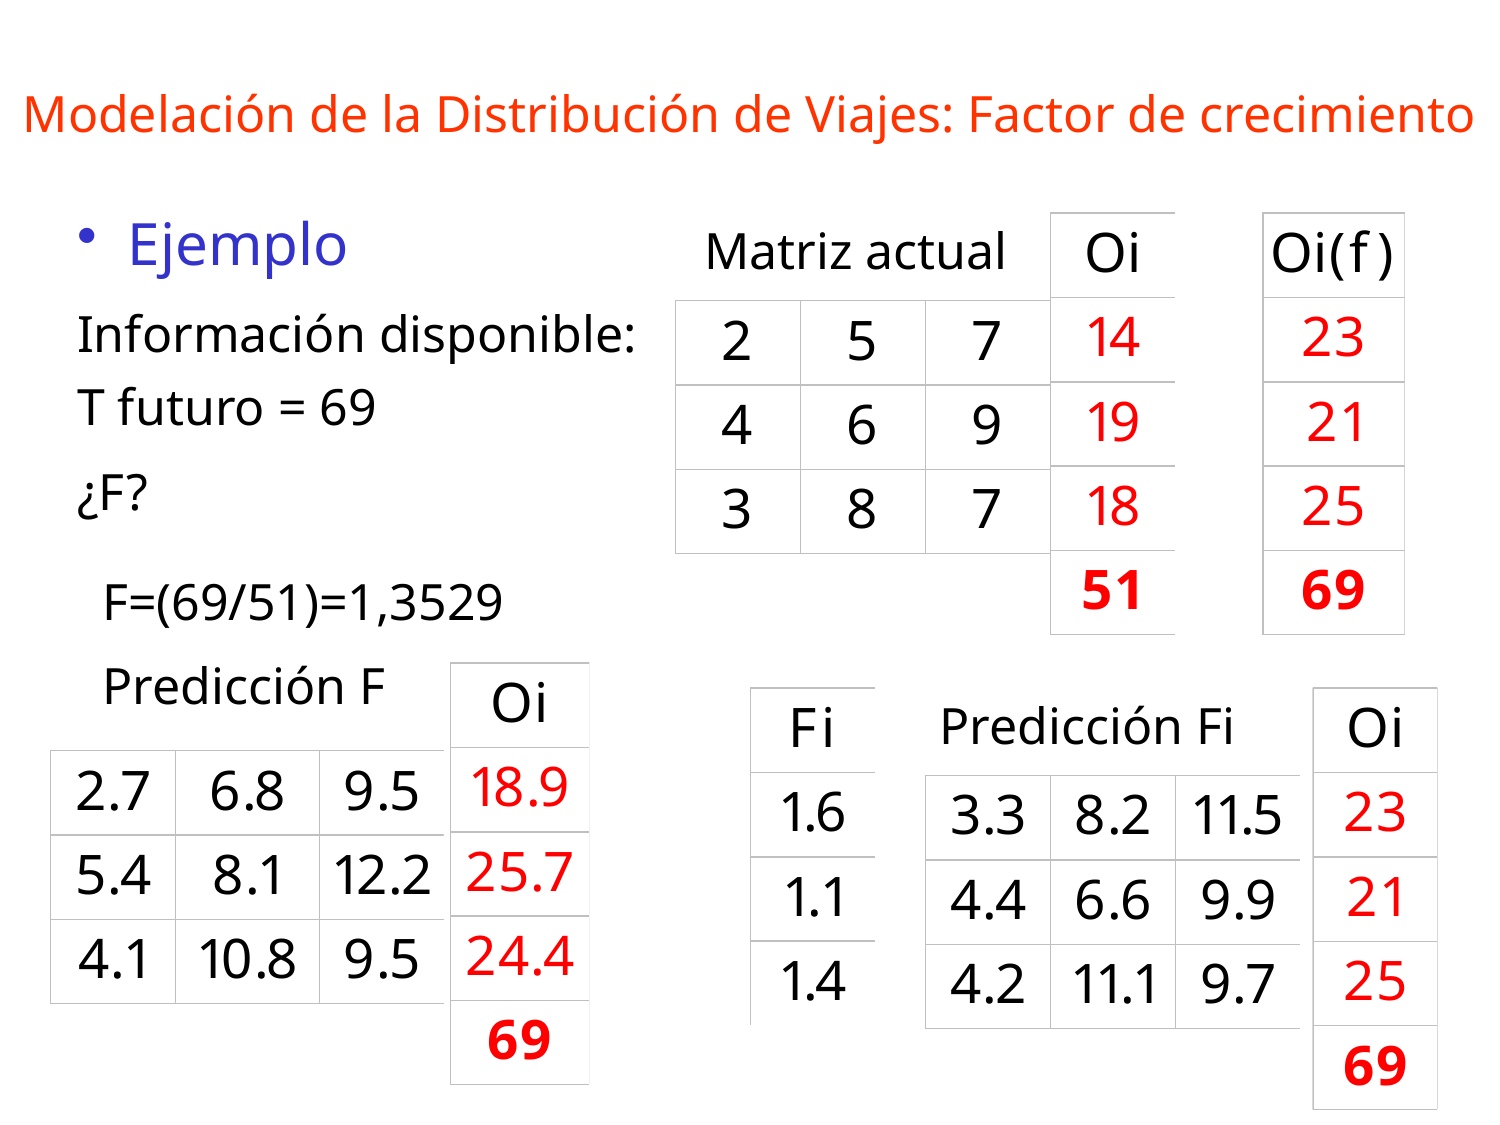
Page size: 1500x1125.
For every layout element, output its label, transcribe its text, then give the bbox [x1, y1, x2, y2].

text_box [1049, 212, 1177, 549]
text_box Matriz actual [662, 212, 1047, 288]
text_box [674, 299, 1044, 555]
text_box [449, 662, 591, 1087]
text_box Modelación de la Distribución de Viajes: Factor de crecimiento [0, 74, 1500, 150]
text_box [1312, 687, 1440, 1112]
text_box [1262, 212, 1407, 637]
text_box Ejemplo Información disponible: [62, 199, 1413, 370]
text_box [924, 774, 1302, 1030]
text_box [594, 675, 1425, 760]
text_box T futuro = 69 ¿F? [62, 350, 638, 528]
text_box Predicción Fi [924, 687, 1310, 763]
text_box [74, 675, 444, 748]
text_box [1049, 549, 1177, 637]
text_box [49, 749, 444, 1005]
text_box F=(69/51)=1,3529 Predicción F [87, 562, 600, 723]
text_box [749, 687, 877, 1027]
